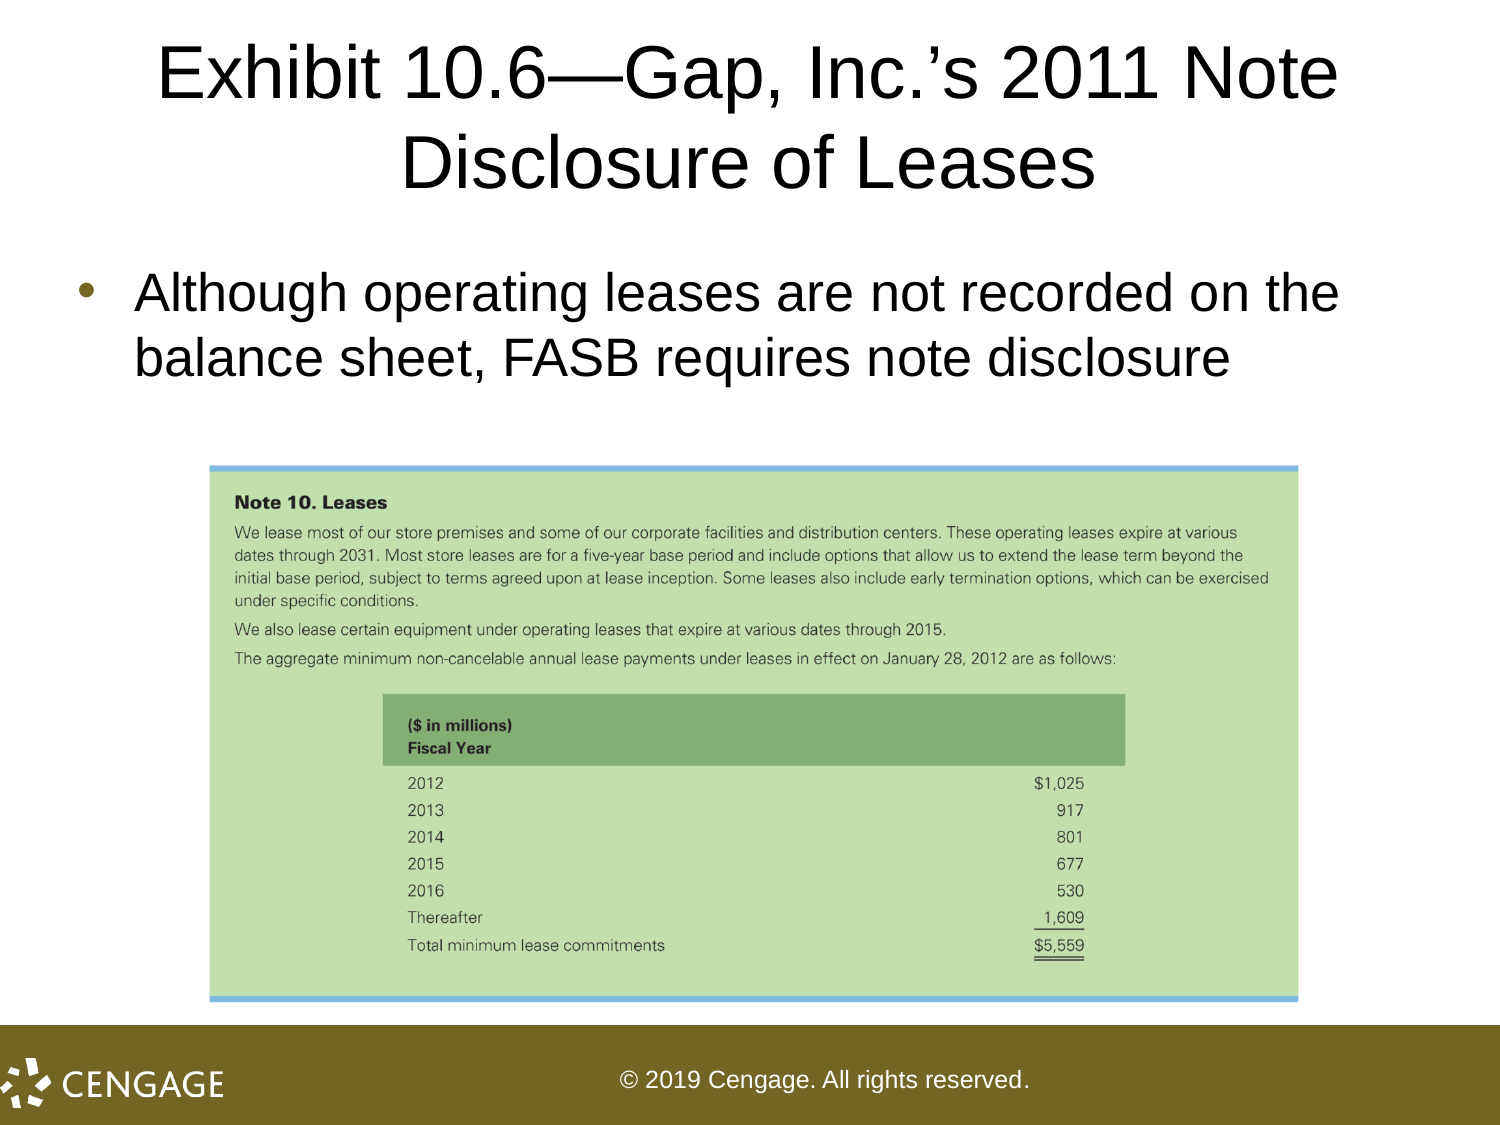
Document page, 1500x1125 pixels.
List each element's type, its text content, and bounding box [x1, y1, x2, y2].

picture [0, 1058, 223, 1108]
picture [205, 461, 1302, 1006]
list Although operating leases are not recorded on the balance sheet, FASB requires note disclosure [62, 250, 1472, 412]
title Exhibit 10.6—Gap, Inc.’s 2011 Note Disclosure of Leases [90, 30, 1408, 196]
